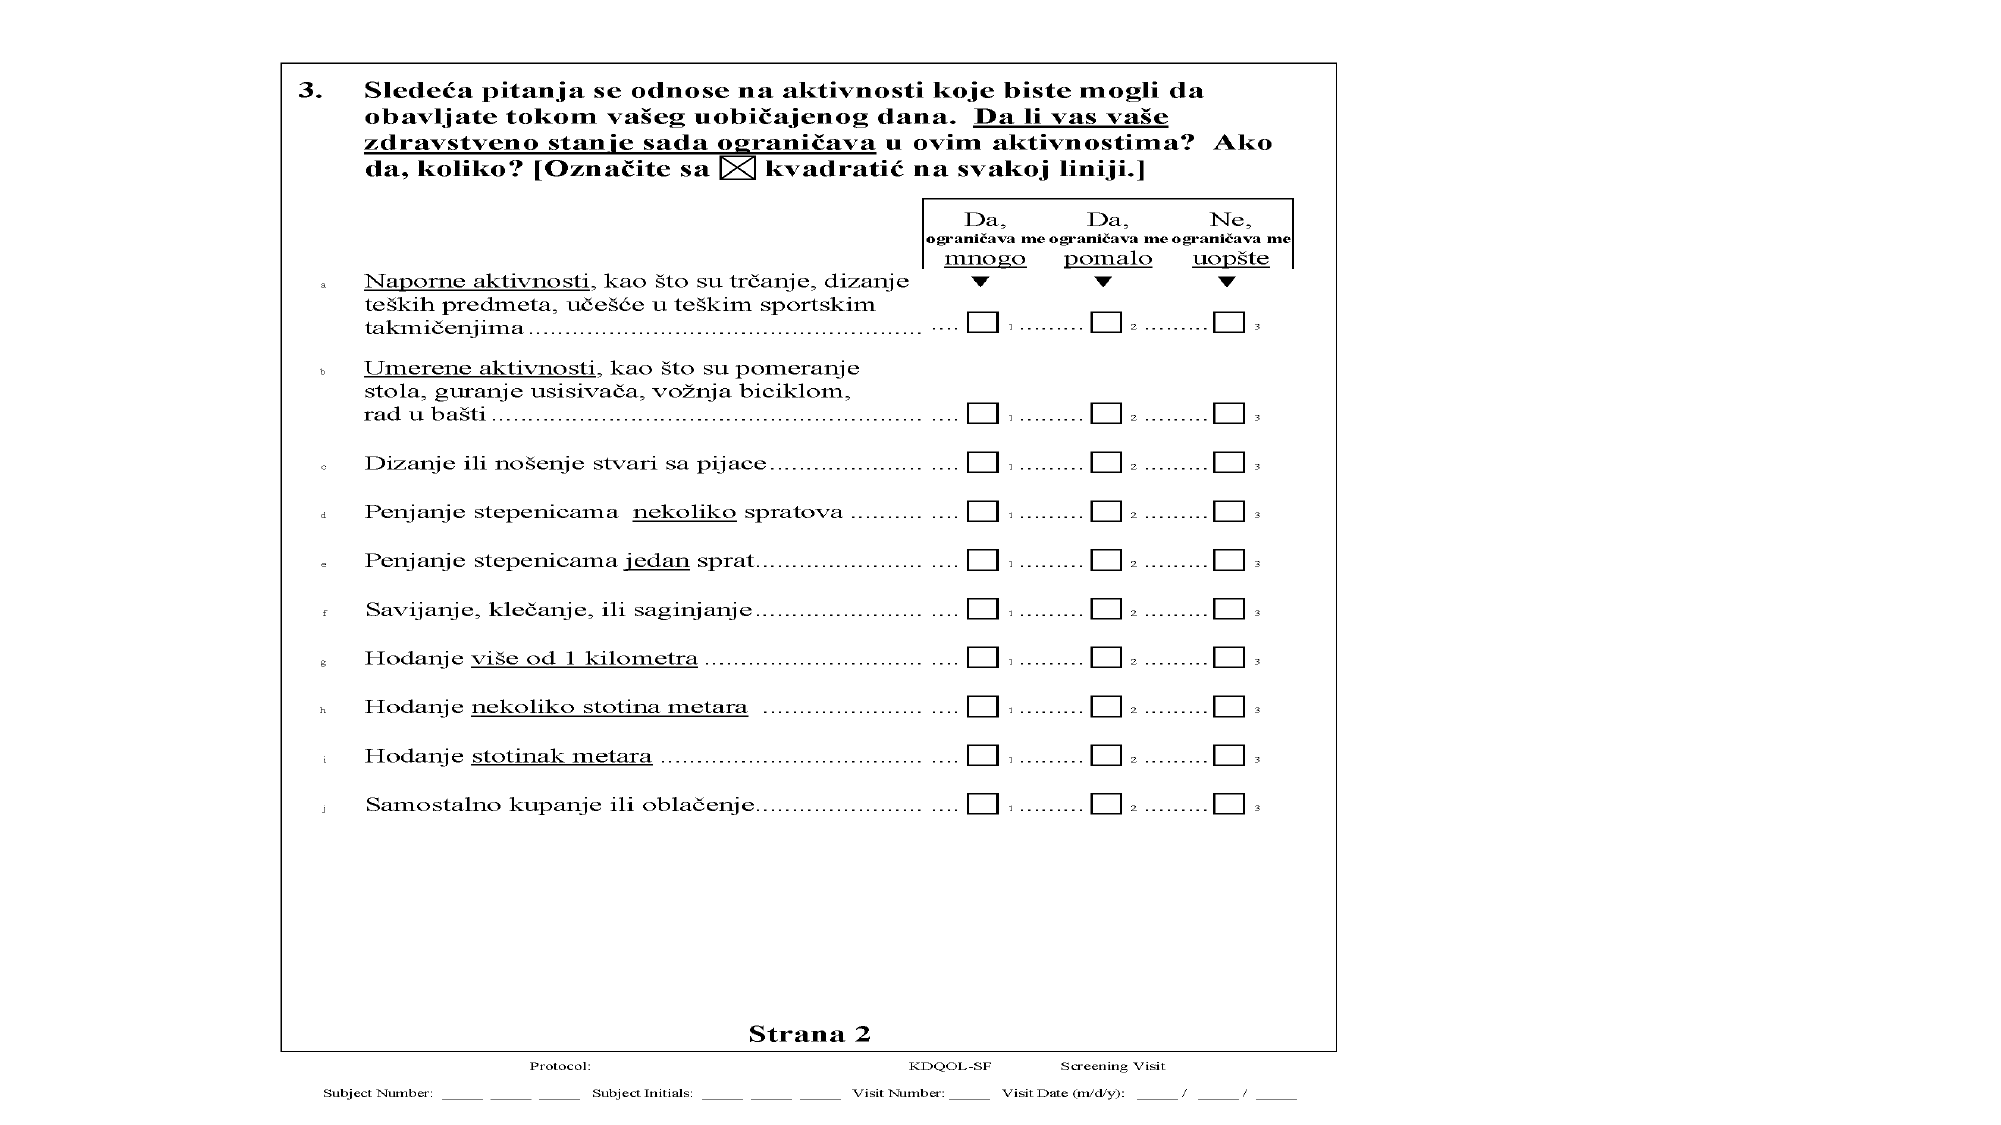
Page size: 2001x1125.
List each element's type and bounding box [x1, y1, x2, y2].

picture [145, 0, 1435, 1125]
